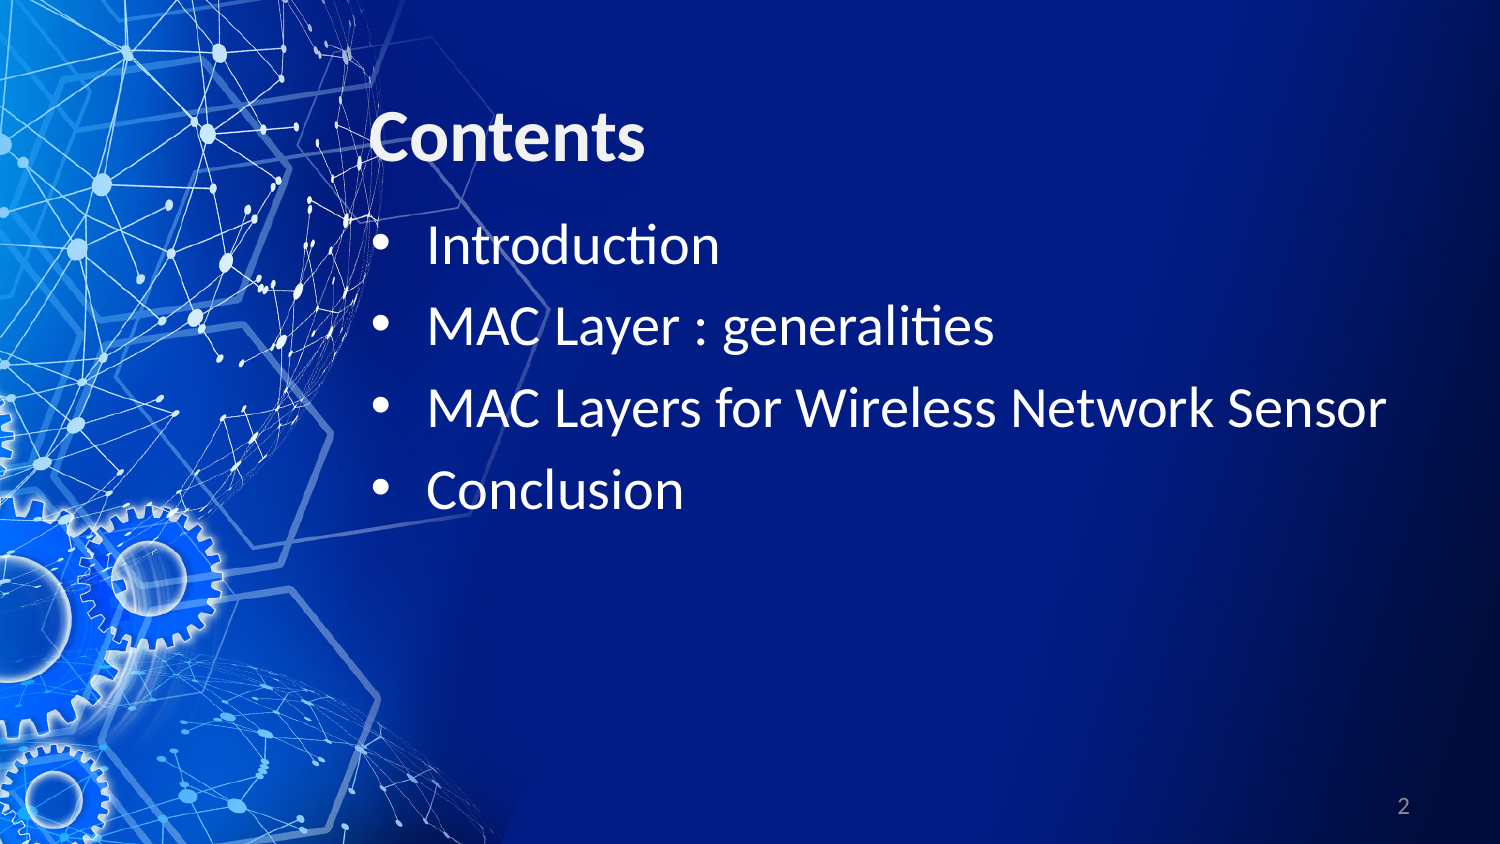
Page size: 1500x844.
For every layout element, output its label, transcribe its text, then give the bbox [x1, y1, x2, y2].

picture [0, 0, 1500, 844]
list Introduction MAC Layer : generalities MAC Layers for Wireless Network Sensor Conclusion [355, 198, 1427, 774]
title Contents [354, 71, 1430, 191]
slide_number 2 [1074, 782, 1425, 827]
